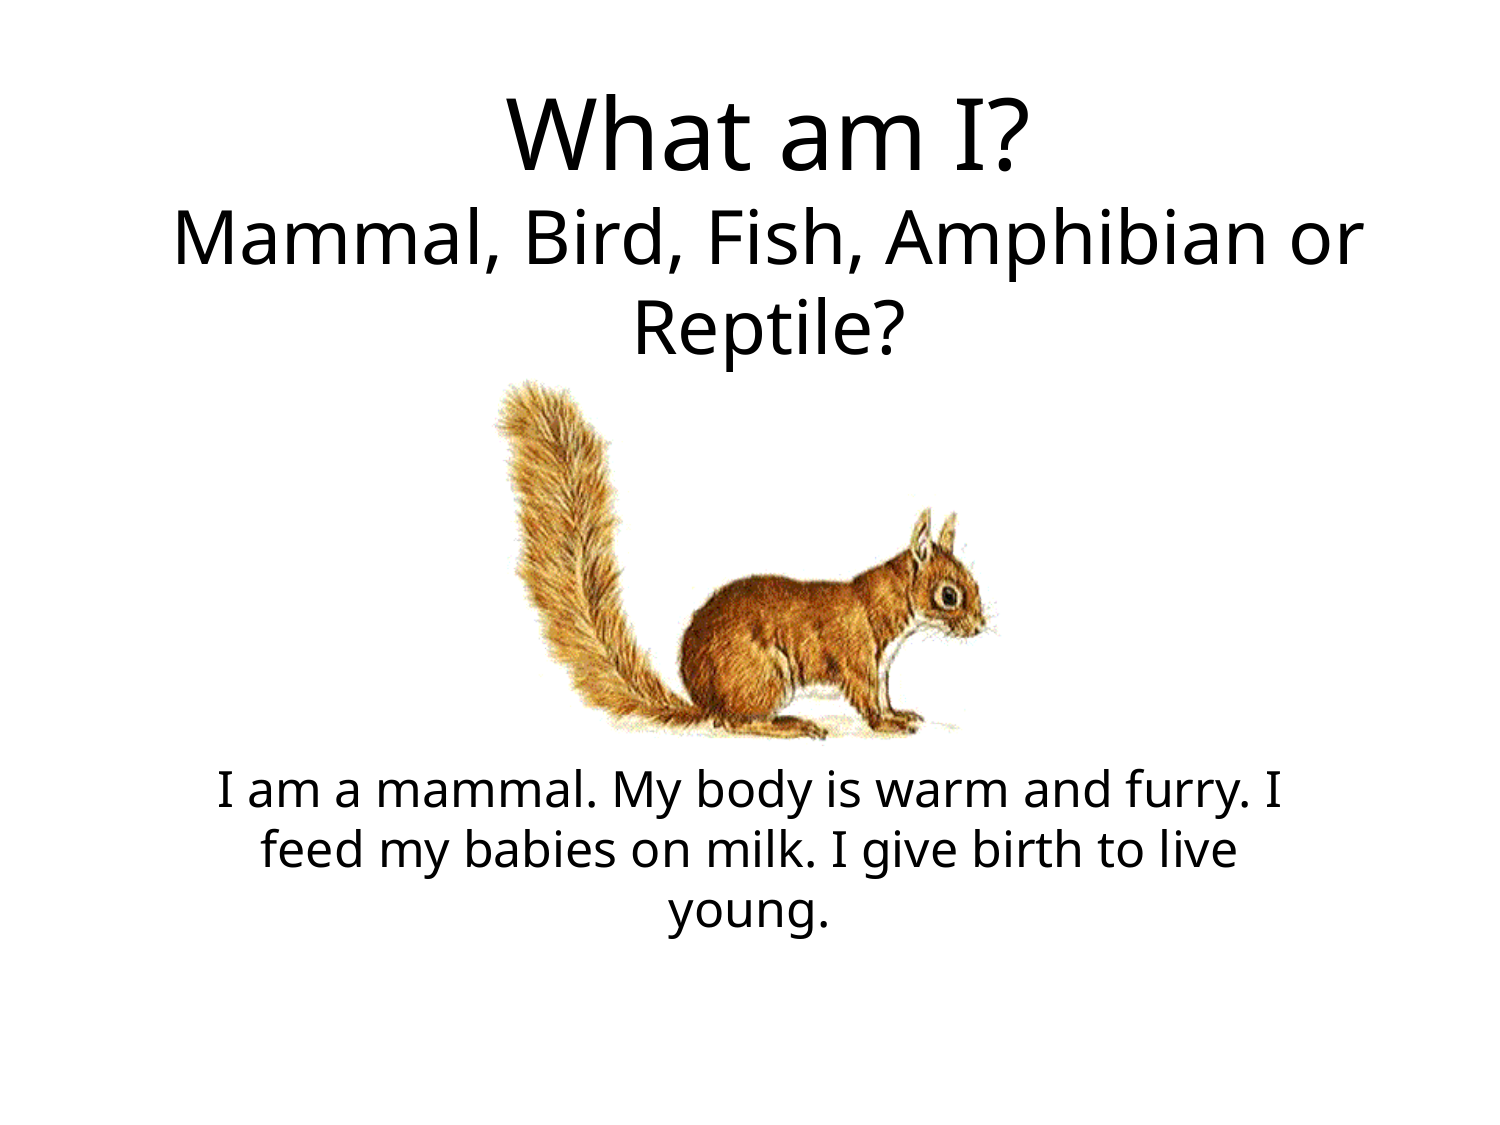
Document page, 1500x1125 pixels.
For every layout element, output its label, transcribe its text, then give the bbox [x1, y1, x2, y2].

text_box What am I? Mammal, Bird, Fish, Amphibian or Reptile? [124, 137, 1413, 413]
picture [484, 377, 1016, 748]
text_box I am a mammal. My body is warm and furry. I feed my babies on milk. I give birth to live young. [200, 749, 1300, 945]
